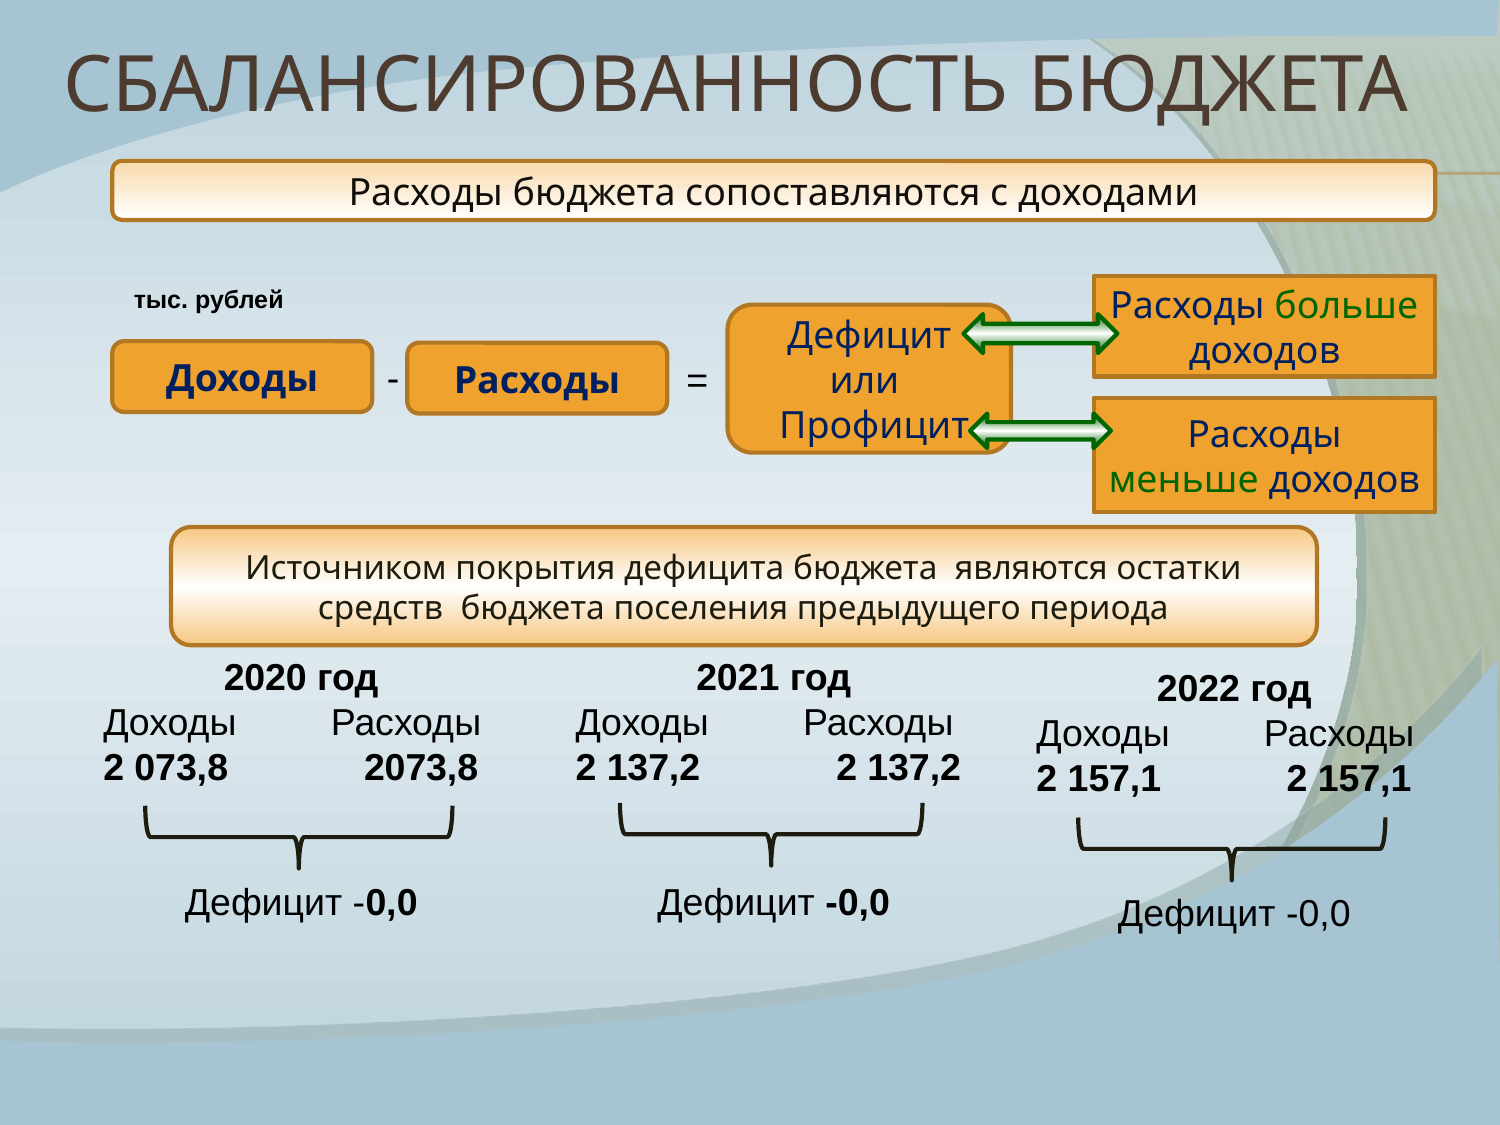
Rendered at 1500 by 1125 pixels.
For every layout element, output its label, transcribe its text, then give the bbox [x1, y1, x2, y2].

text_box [1021, 656, 1448, 946]
text_box - [372, 346, 431, 407]
text_box [820, 333, 880, 394]
text_box [961, 312, 1120, 356]
text_box Доходы [110, 339, 373, 415]
title Сбалансированность бюджета [1, 0, 1472, 161]
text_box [88, 644, 515, 976]
text_box [967, 411, 1113, 451]
text_box Расходы больше доходов [1092, 274, 1437, 379]
text_box тыс. рублей [118, 276, 313, 321]
text_box Дефицит или Профицит [725, 302, 1014, 455]
text_box Расходы [406, 340, 670, 416]
text_box Источником покрытия дефицита бюджета являются остатки средств бюджета поселения предыдущего периода [168, 524, 1320, 648]
text_box Расходы меньше доходов [1092, 396, 1437, 514]
text_box = [671, 348, 731, 409]
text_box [560, 644, 987, 979]
text_box Расходы бюджета сопоставляются с доходами [110, 158, 1438, 223]
